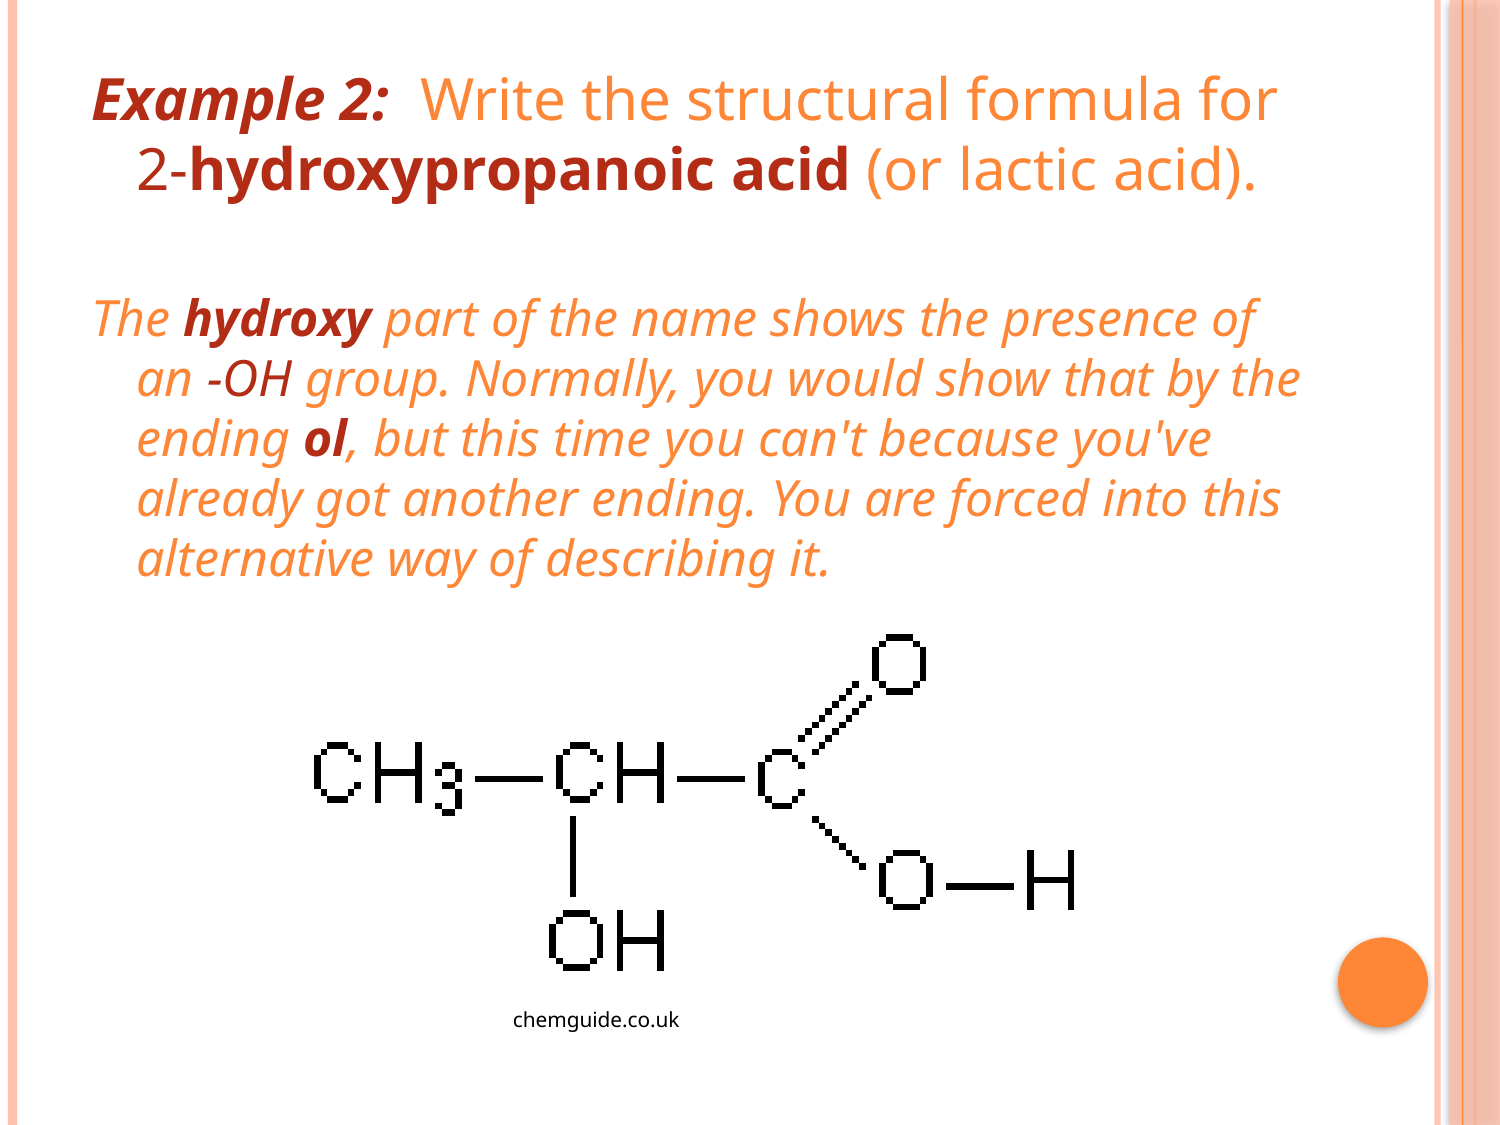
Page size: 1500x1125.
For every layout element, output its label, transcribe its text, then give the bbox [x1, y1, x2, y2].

list Example 2: Write the structural formula for 2-hydroxypropanoic acid (or lactic acid). The hydroxy part of the name shows the presence of an -OH group. Normally, you would show that by the ending ol, but this time you can't because you've already got another ending. You are forced into this alternative way of describing it. [76, 54, 1341, 1059]
text_box chemguide.co.uk [498, 1022, 695, 1040]
picture [300, 621, 1095, 1012]
